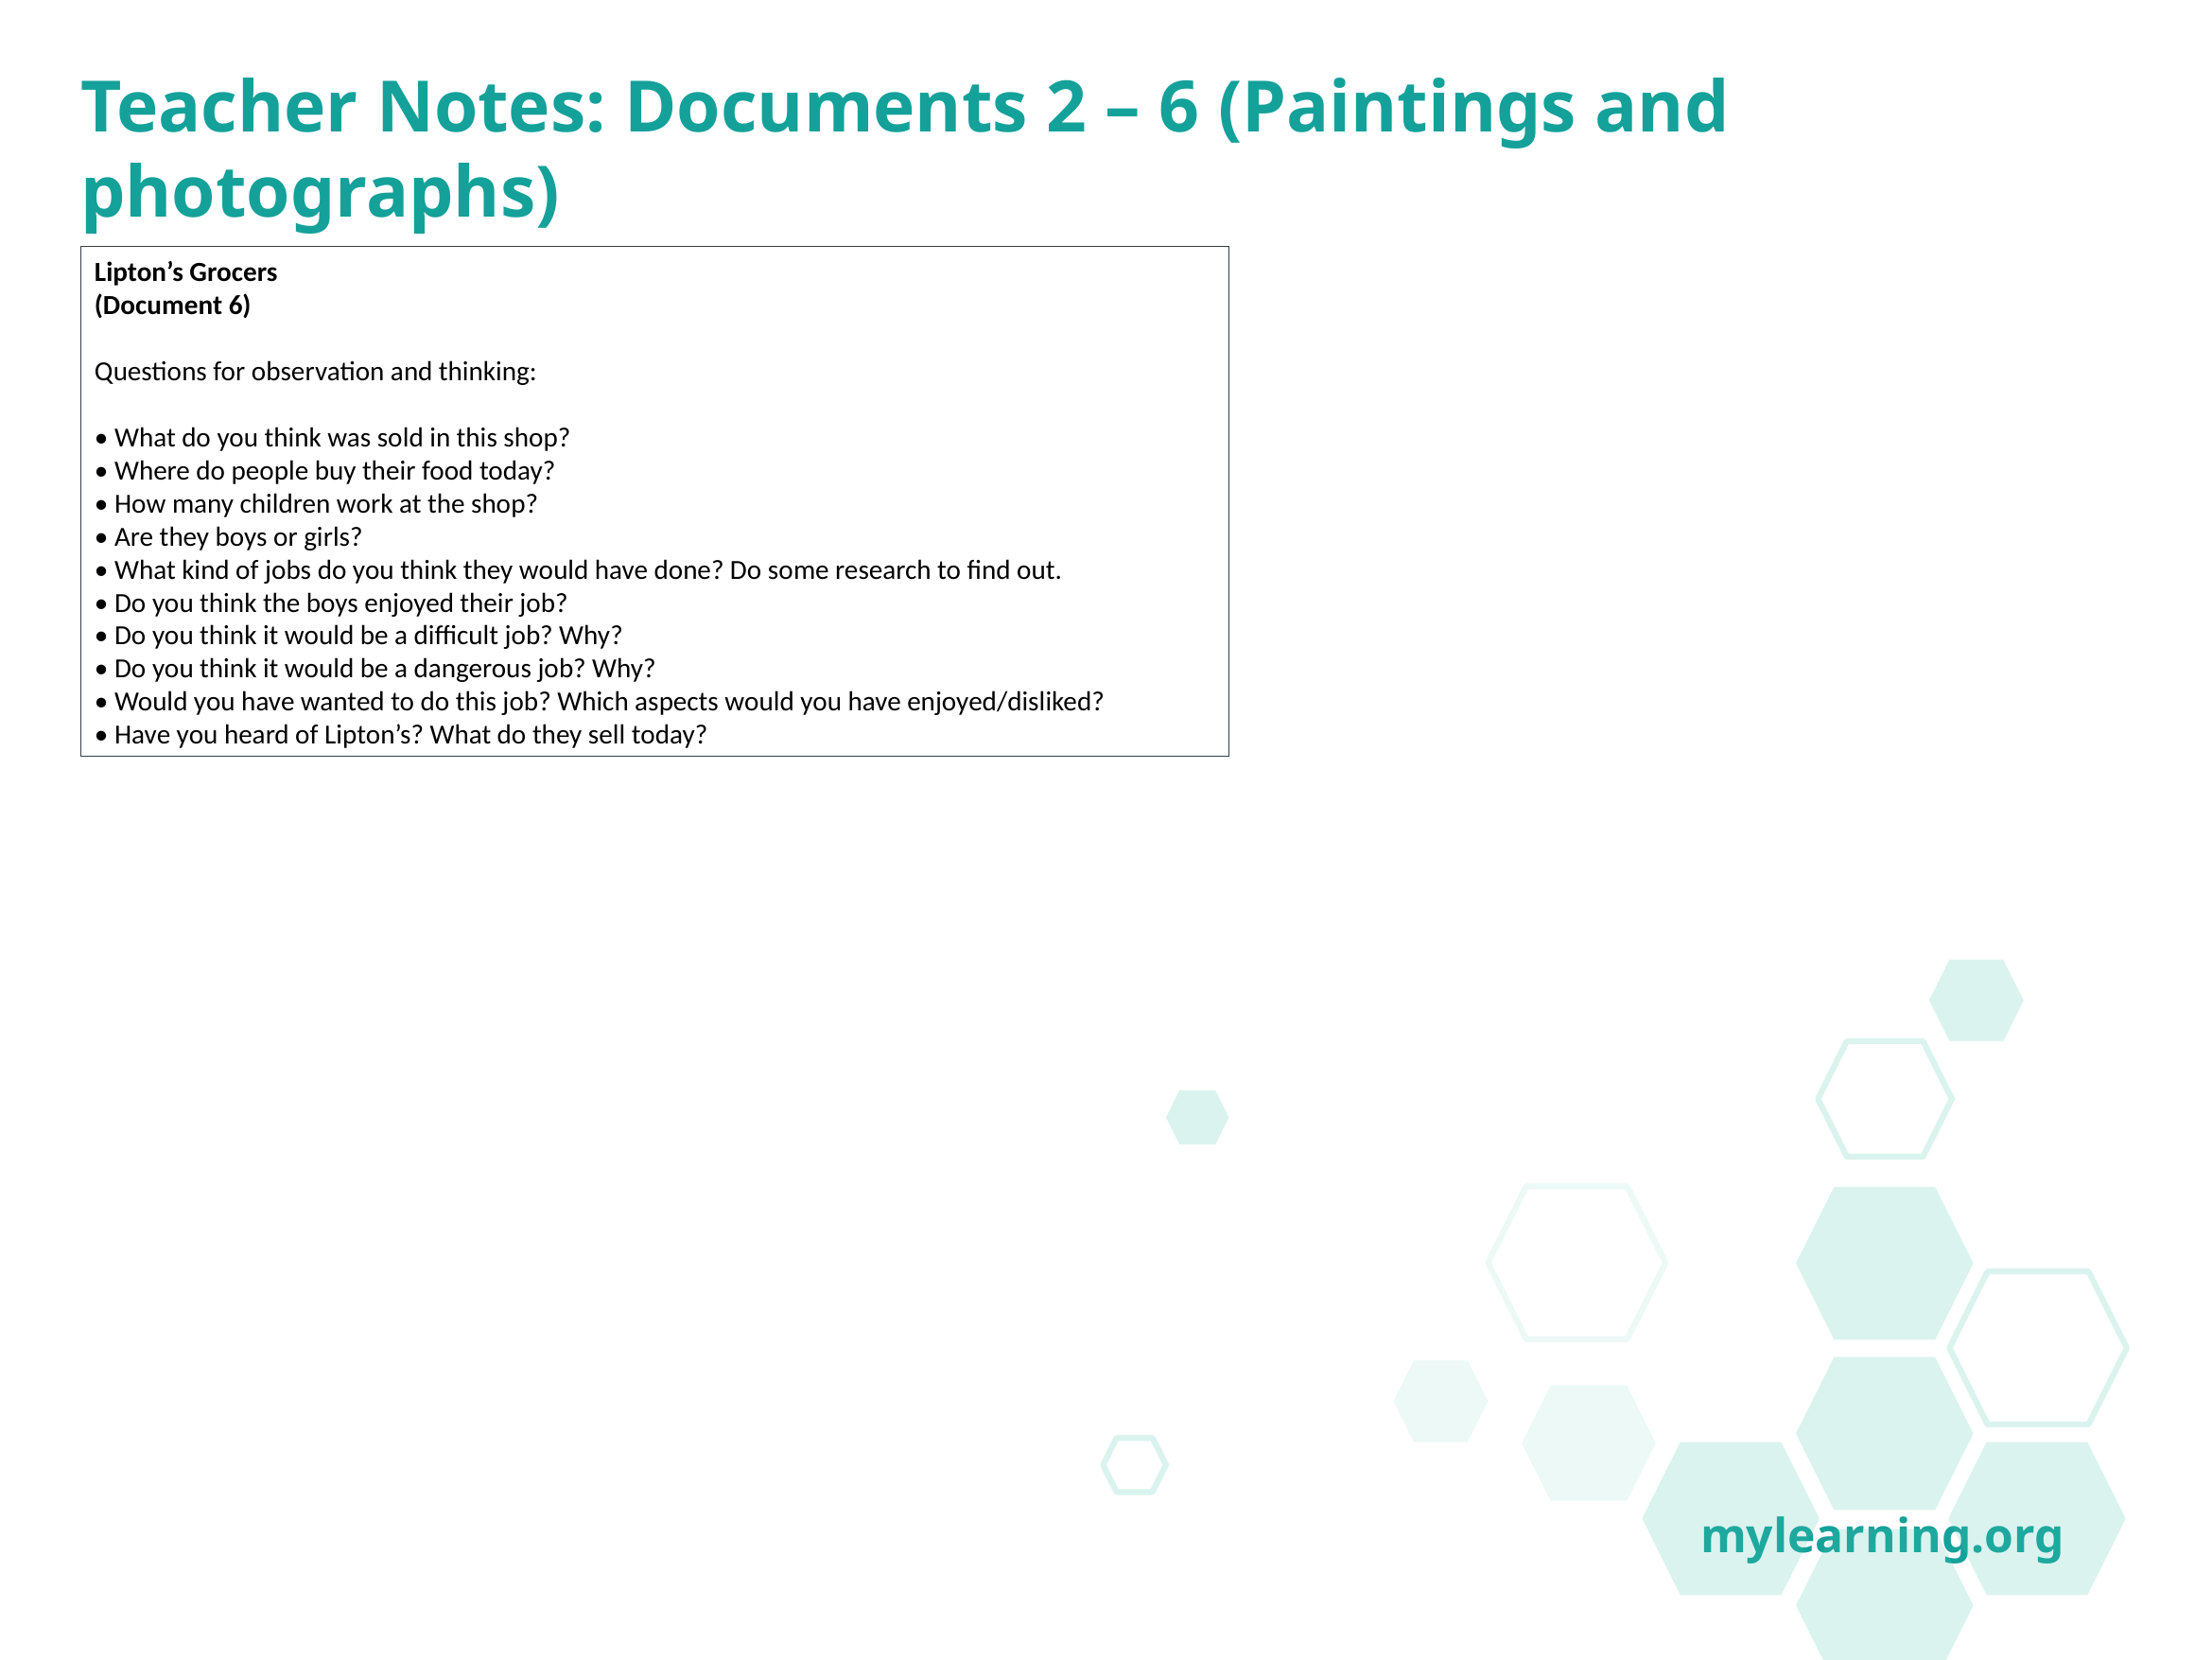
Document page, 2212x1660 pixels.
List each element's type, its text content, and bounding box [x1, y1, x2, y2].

text_box Lipton’s Grocers (Document 6) Questions for observation and thinking: • What do you think was sold in this shop? • Where do people buy their food today? • How many children work at the shop? • Are they boys or girls? • What kind of jobs do you think they would have done? Do some research to find out. • Do you think the boys enjoyed their job? • Do you think it would be a difficult job? Why? • Do you think it would be a dangerous job? Why? • Would you have wanted to do this job? Which aspects would you have enjoyed/disliked? • Have you heard of Lipton’s? What do they sell today? [80, 246, 1229, 757]
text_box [1103, 959, 2128, 1660]
text_box Teacher Notes: Documents 2 – 6 (Paintings and photographs) [80, 61, 2194, 232]
